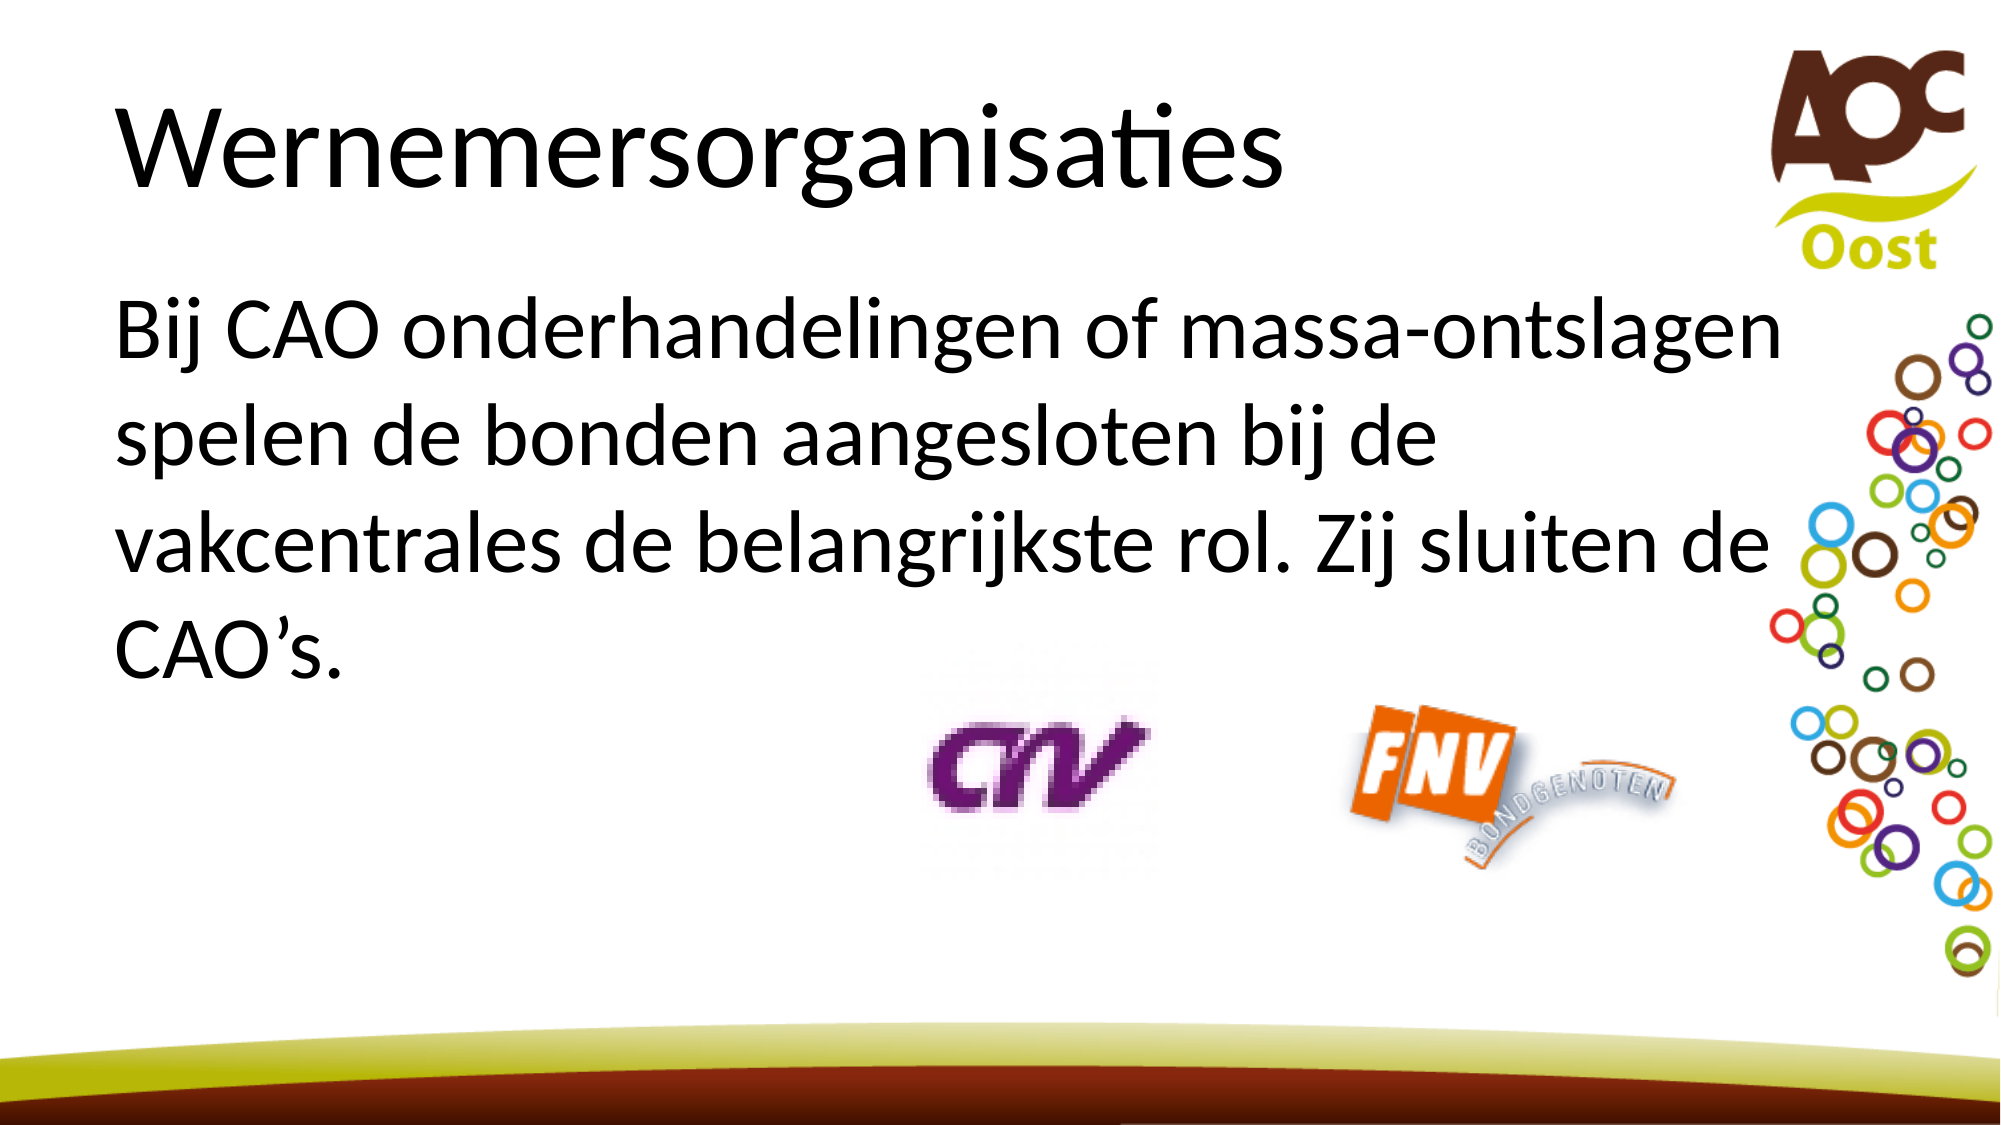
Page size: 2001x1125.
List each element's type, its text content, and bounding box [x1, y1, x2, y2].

picture [0, 0, 2001, 1125]
title Wernemersorganisaties [99, 45, 1900, 233]
list Bij CAO onderhandelingen of massa-ontslagen spelen de bonden aangesloten bij de vakcentrales de belangrijkste rol. Zij sluiten de CAO’s. [99, 262, 1900, 1005]
